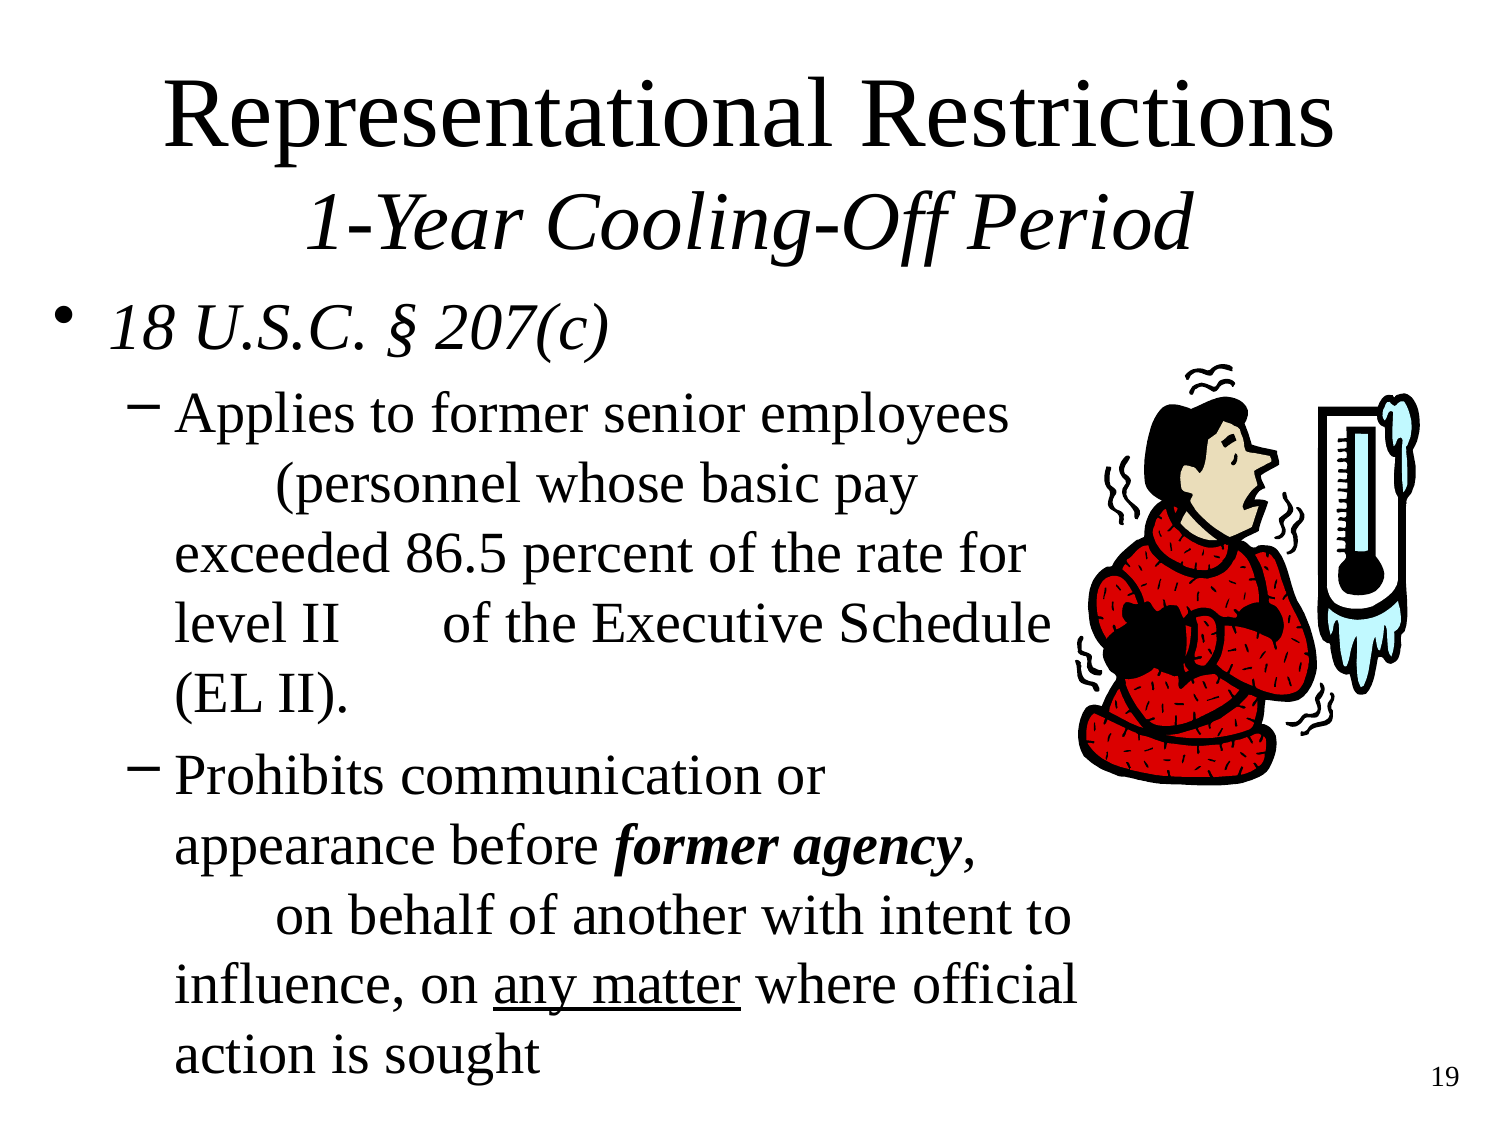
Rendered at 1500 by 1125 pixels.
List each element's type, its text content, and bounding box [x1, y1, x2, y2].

title Representational Restrictions 1-Year Cooling-Off Period [112, 62, 1388, 250]
list 18 U.S.C. § 207(c) Applies to former senior employees (personnel whose basic pay exceeded 86.5 percent of the rate for level II of the Executive Schedule (EL II). Prohibits communication or appearance before former agency, on behalf of another with intent to influence, on any matter where official action is sought [37, 275, 1138, 950]
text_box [1074, 362, 1422, 788]
slide_number 19 [1162, 1037, 1476, 1113]
